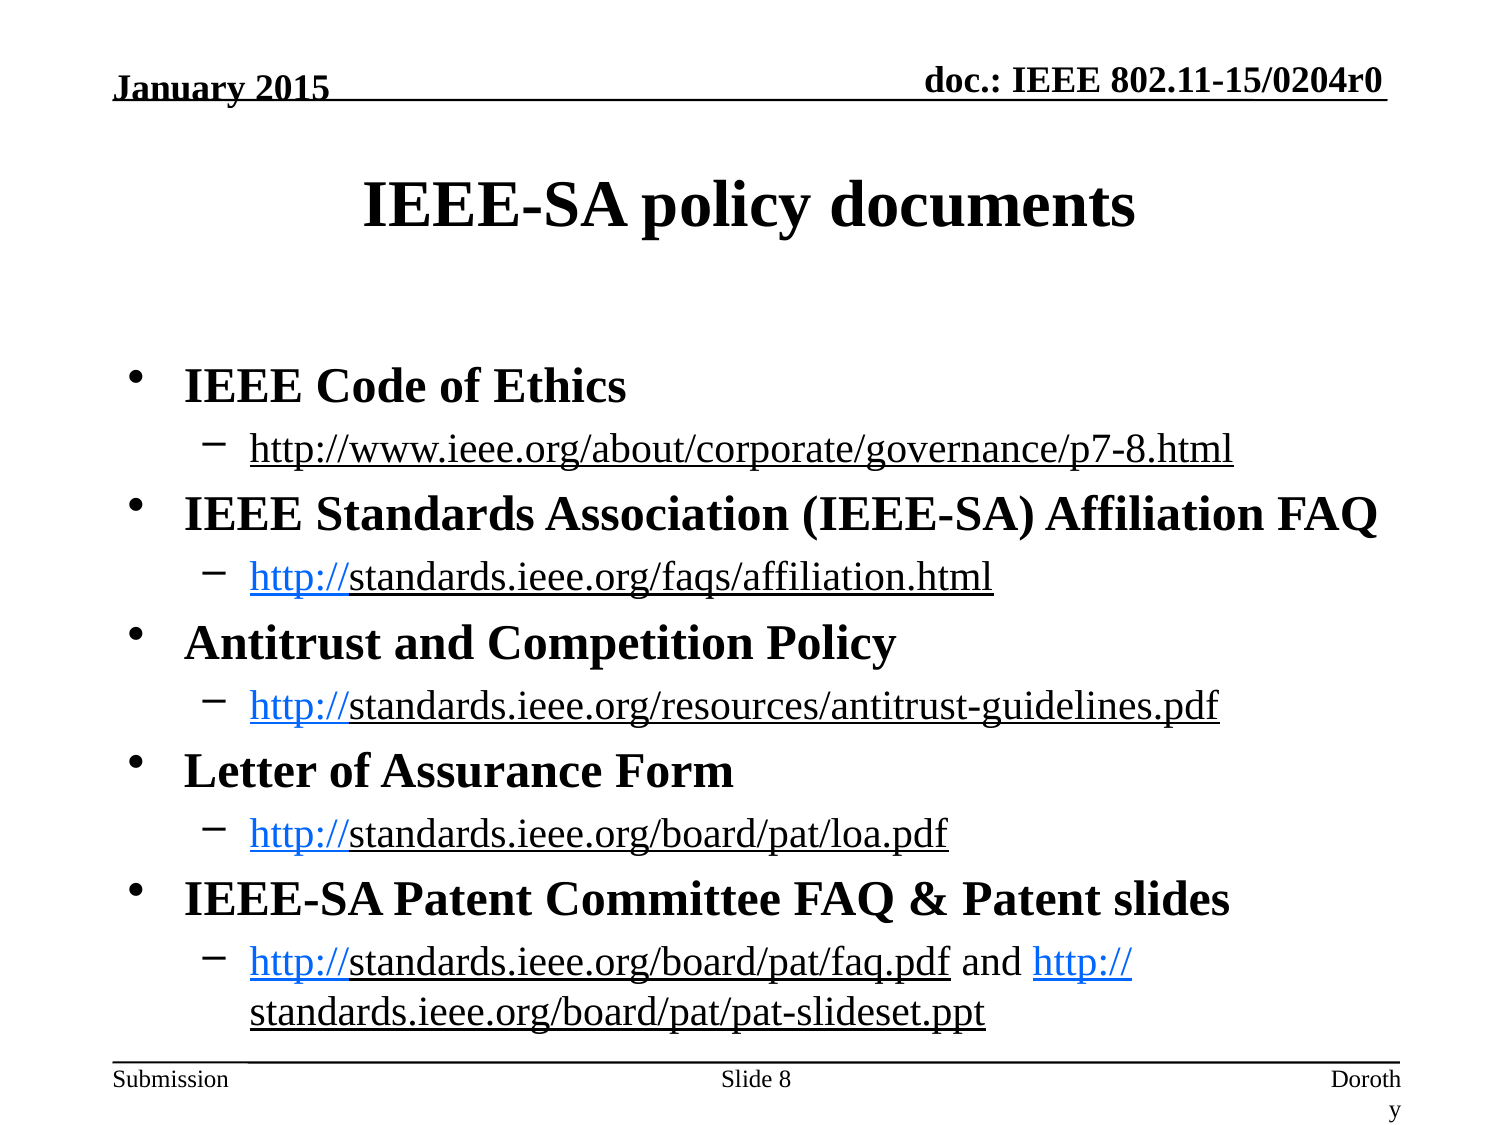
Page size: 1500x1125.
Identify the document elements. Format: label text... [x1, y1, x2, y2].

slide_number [112, 62, 401, 109]
title IEEE-SA policy documents [112, 112, 1388, 274]
slide_number Slide 8 [712, 1061, 800, 1093]
list IEEE Code of Ethics http://www.ieee.org/about/corporate/governance/p7-8.html IEEE Standards Association (IEEE-SA) Affiliation FAQ http://standards.ieee.org/faqs/affiliation.html Antitrust and Competition Policy http://standards.ieee.org/resources/antitrust-guidelines.pdf Letter of Assurance Form http://standards.ieee.org/board/pat/loa.pdf IEEE-SA Patent Committee FAQ & Patent slides http://standards.ieee.org/board/pat/faq.pdf and http://standards.ieee.org/board/pat/pat-slideset.ppt [112, 274, 1463, 1125]
footer Dorothy Stanley, Aruba Networks [1324, 1061, 1402, 1093]
